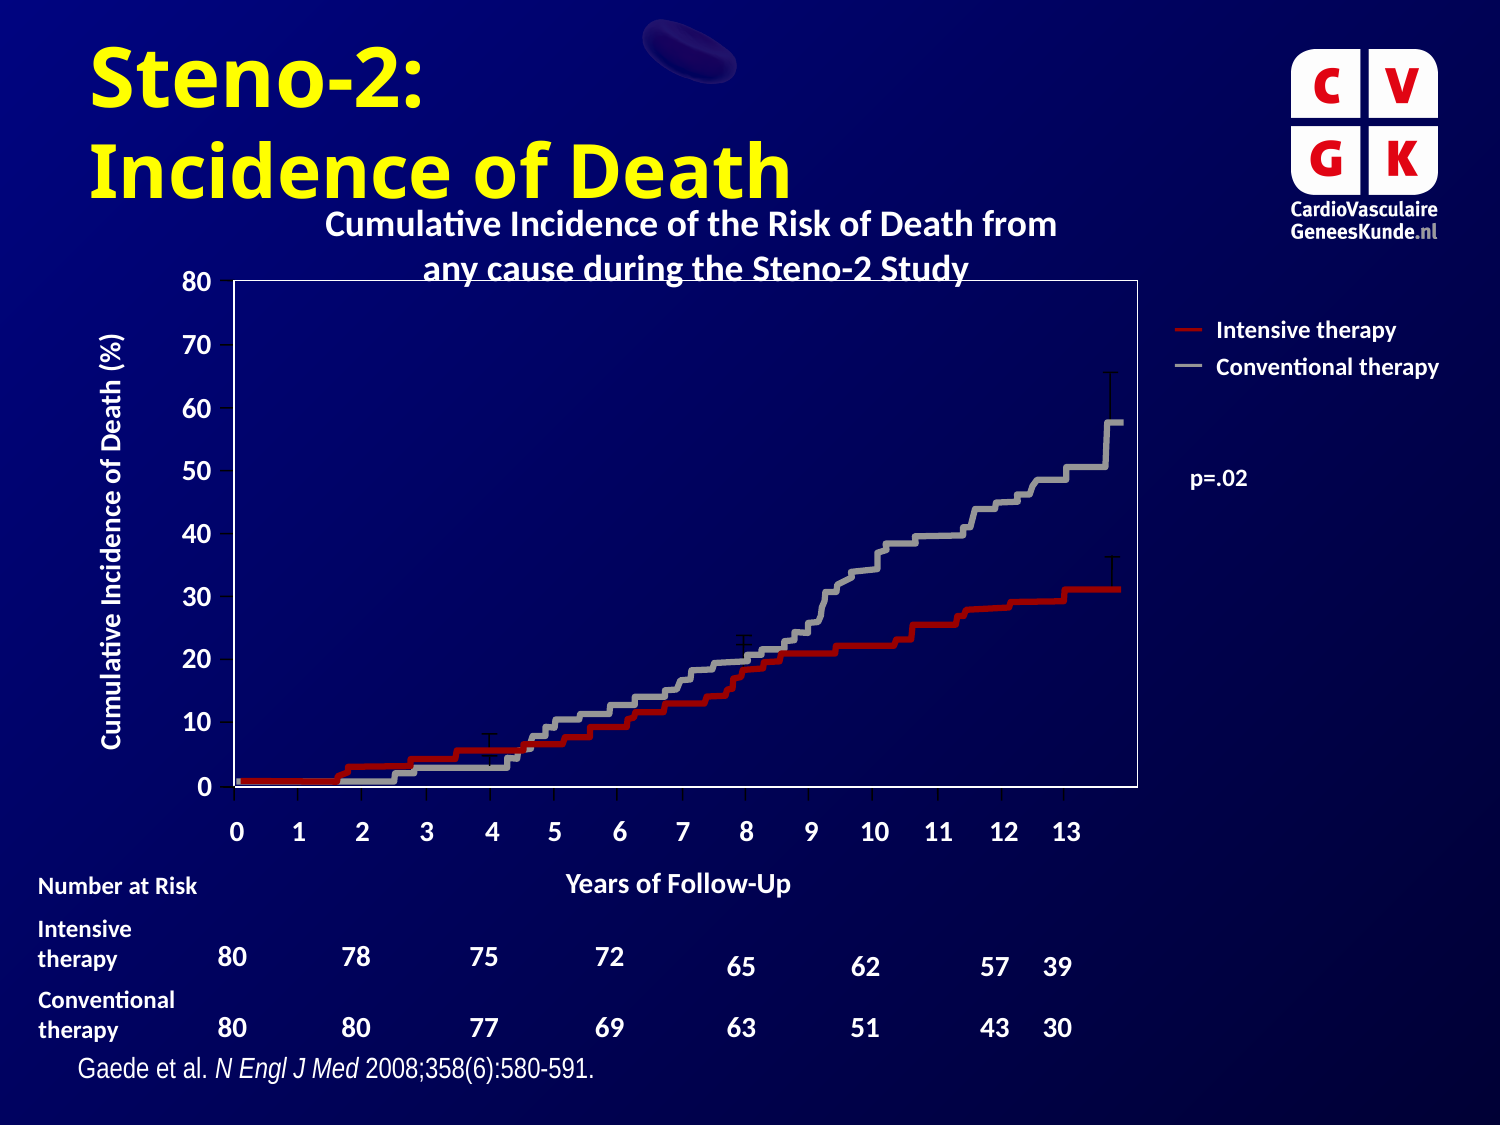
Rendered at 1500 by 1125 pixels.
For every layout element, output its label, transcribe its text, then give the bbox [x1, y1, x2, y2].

text_box 78 [341, 937, 372, 973]
text_box 51 [850, 1008, 881, 1044]
text_box 4 [485, 812, 501, 848]
text_box 50 [181, 451, 212, 487]
text_box 39 [1042, 947, 1073, 983]
text_box Intensive therapy Conventional therapy [1201, 306, 1455, 388]
text_box 80 [217, 937, 248, 973]
text_box 13 [1051, 812, 1081, 848]
picture [1291, 49, 1438, 239]
text_box [236, 422, 1124, 782]
text_box 72 [595, 937, 625, 973]
text_box Gaede et al. N Engl J Med 2008;358(6):580-591. [62, 1042, 648, 1093]
text_box 0 [197, 767, 213, 803]
text_box 8 [739, 812, 755, 848]
text_box 20 [181, 639, 212, 675]
text_box 7 [675, 812, 691, 848]
text_box Cumulative Incidence of Death (%) [91, 250, 127, 835]
text_box 43 [980, 1008, 1010, 1044]
text_box 77 [469, 1008, 500, 1042]
text_box p=.02 [1175, 454, 1450, 500]
text_box 63 [726, 1008, 757, 1044]
text_box 62 [850, 947, 881, 983]
text_box [234, 297, 1138, 787]
text_box 0 [229, 812, 245, 848]
text_box 3 [419, 812, 435, 848]
text_box 1 [291, 812, 307, 848]
text_box 30 [181, 576, 212, 612]
text_box 10 [859, 812, 890, 848]
text_box Steno-2: Incidence of Death [74, 25, 1419, 213]
text_box 11 [923, 812, 954, 848]
text_box 6 [612, 812, 628, 848]
text_box 60 [181, 388, 212, 425]
text_box 69 [595, 1008, 625, 1042]
text_box [240, 589, 1122, 782]
text_box 2 [355, 812, 371, 848]
text_box 57 [980, 947, 1010, 983]
text_box Years of Follow-Up [233, 864, 1125, 900]
text_box Cumulative Incidence of the Risk of Death from any cause during the Steno-2 Study [137, 191, 1255, 297]
text_box Number at Risk [37, 869, 198, 900]
text_box 40 [181, 514, 212, 550]
text_box 70 [181, 325, 212, 361]
text_box 30 [1042, 1008, 1073, 1044]
text_box 75 [469, 937, 500, 973]
text_box Intensive therapy [37, 912, 139, 973]
text_box 9 [803, 812, 819, 848]
text_box 80 [217, 1008, 248, 1042]
text_box 65 [726, 947, 757, 983]
text_box 80 [341, 1008, 372, 1042]
text_box 10 [181, 702, 212, 738]
text_box 5 [547, 812, 563, 848]
text_box 12 [988, 812, 1019, 848]
text_box Conventional therapy [38, 983, 182, 1044]
